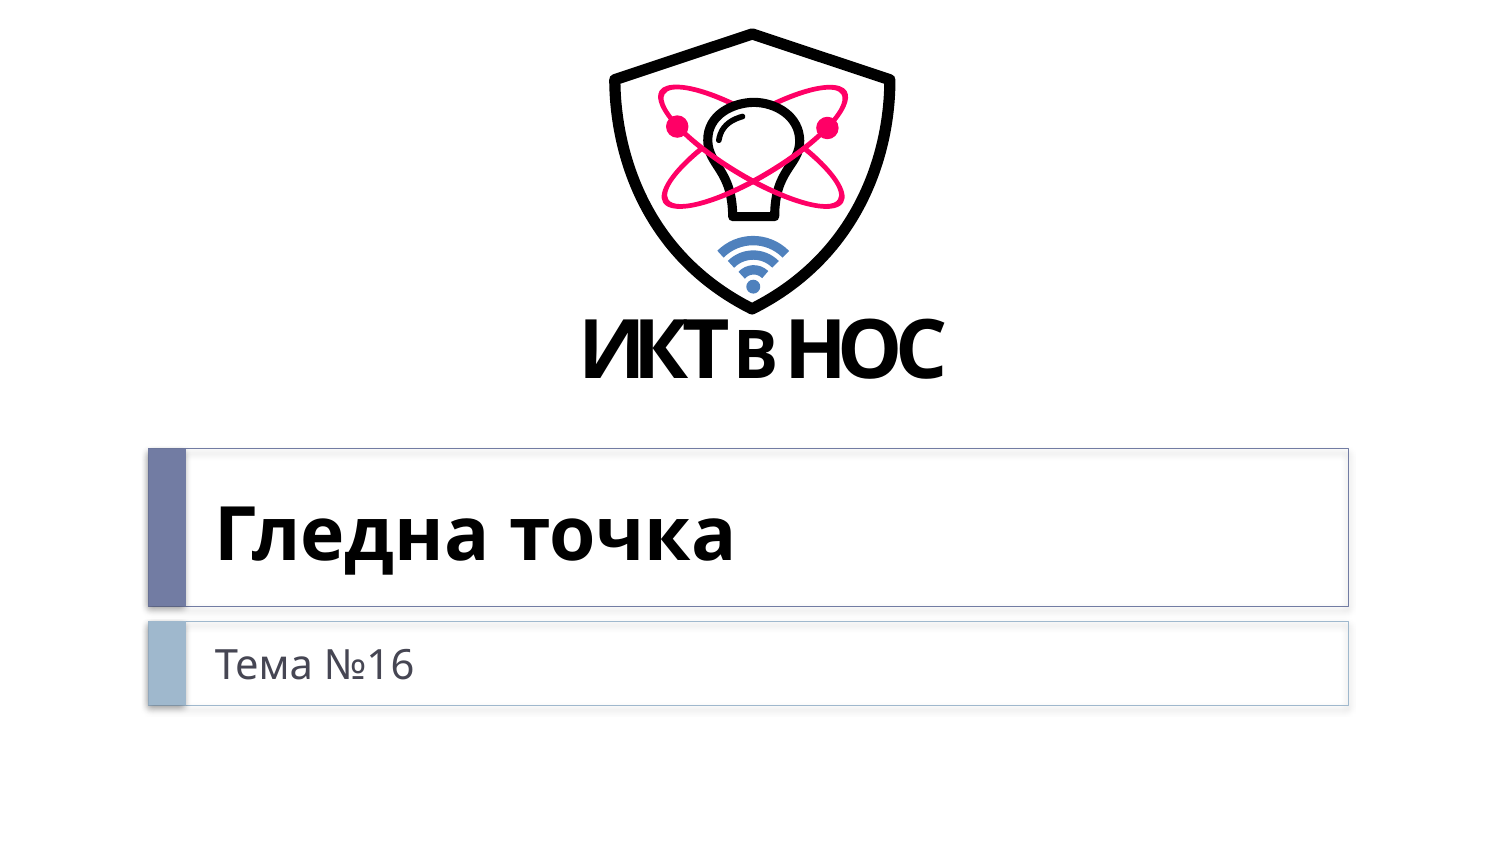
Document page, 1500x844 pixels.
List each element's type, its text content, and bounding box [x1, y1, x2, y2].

subtitle Тема №16 [200, 630, 1325, 697]
title Гледна точка [200, 478, 1325, 600]
